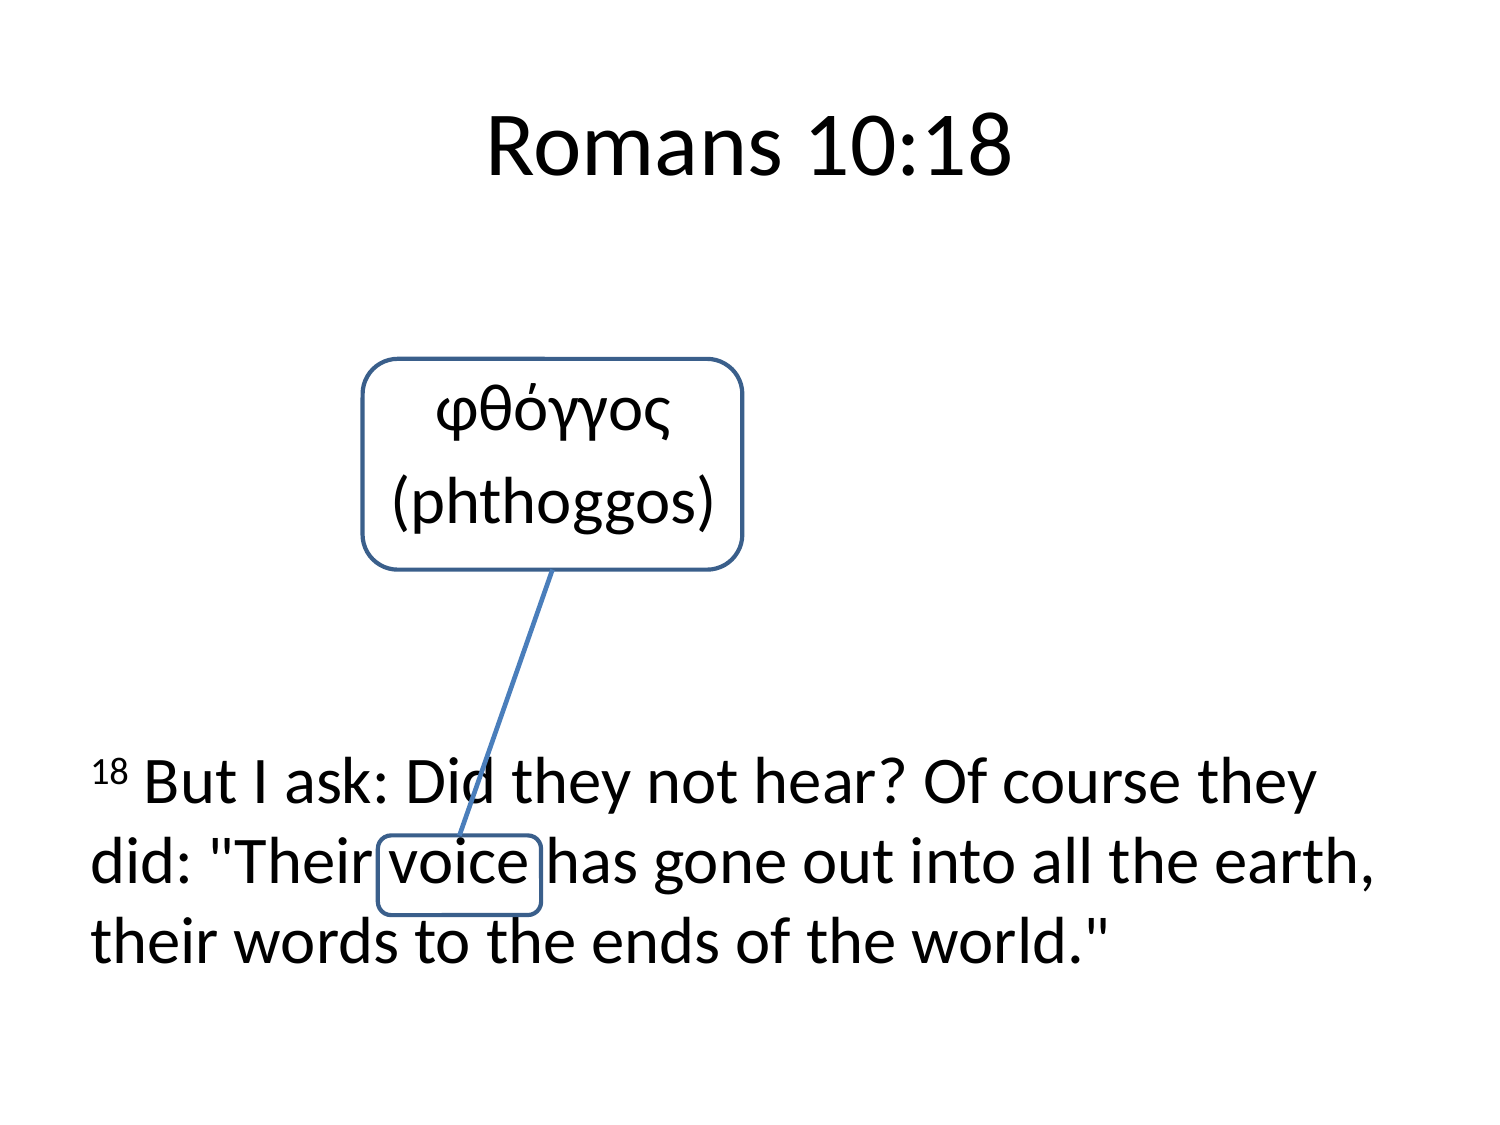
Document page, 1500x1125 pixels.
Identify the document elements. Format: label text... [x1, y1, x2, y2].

text_box [360, 356, 745, 572]
title Romans 10:18 [75, 45, 1425, 233]
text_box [459, 569, 553, 836]
text_box [375, 833, 544, 918]
list φθόγγος (phthoggos) 18 But I ask: Did they not hear? Of course they did: "Their voice has gone out into all the earth, their words to the ends of the world." [75, 262, 1425, 1005]
